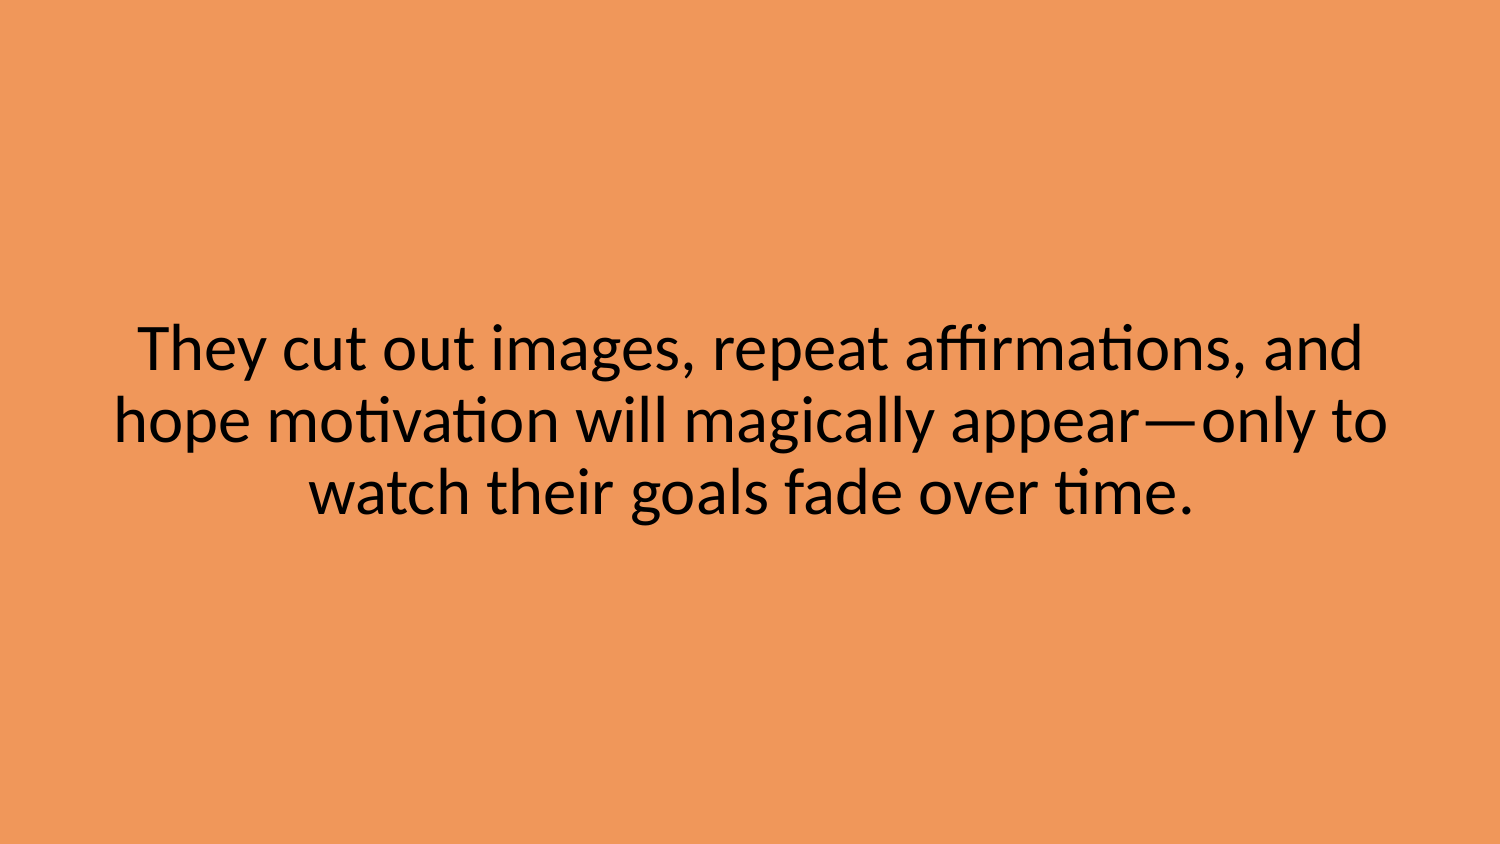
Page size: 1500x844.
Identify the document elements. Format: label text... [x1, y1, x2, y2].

list They cut out images, repeat affirmations, and hope motivation will magically appear—only to watch their goals fade over time. [81, 305, 1422, 447]
